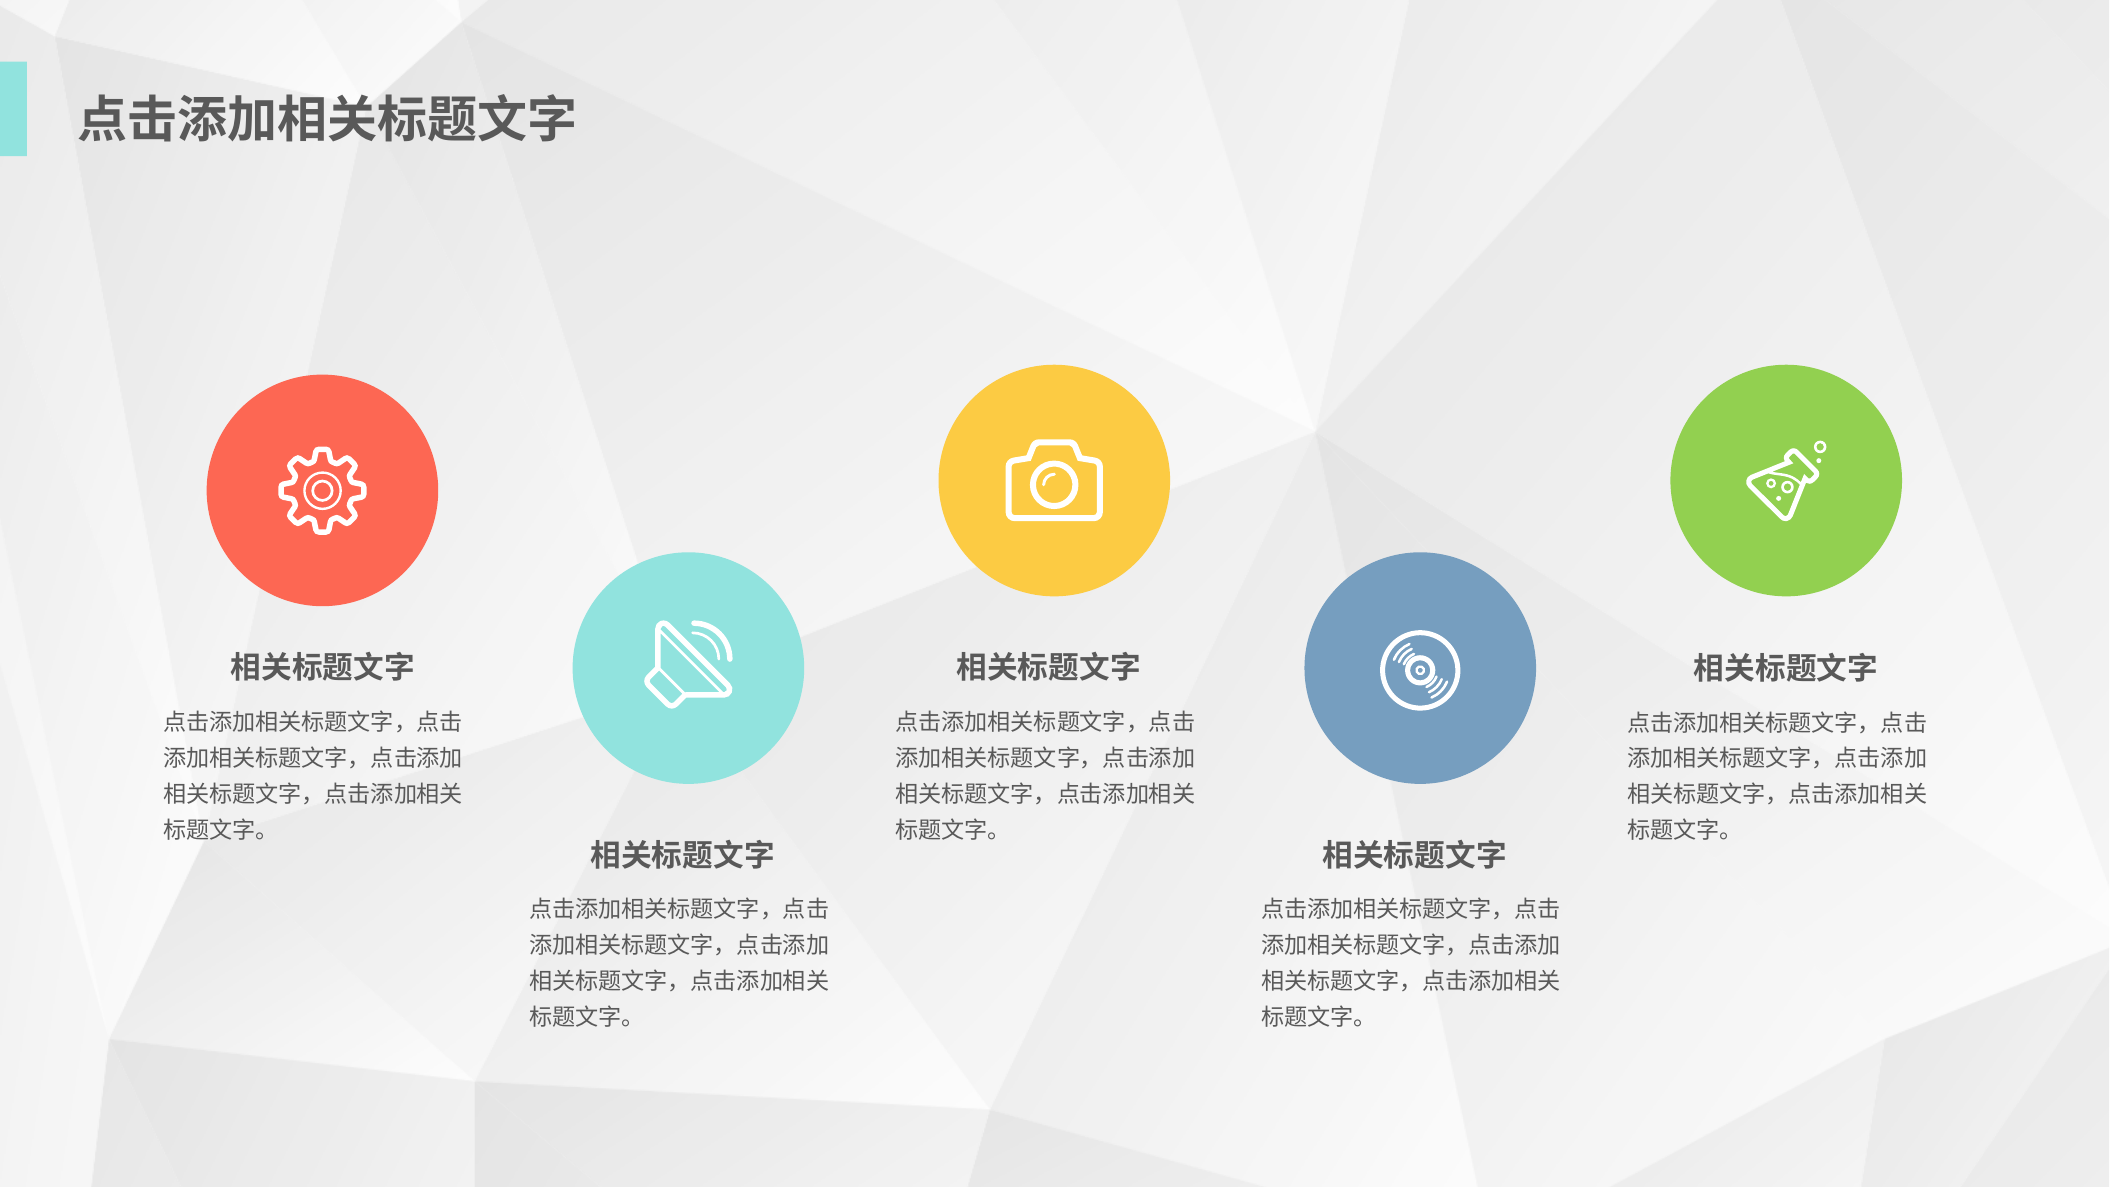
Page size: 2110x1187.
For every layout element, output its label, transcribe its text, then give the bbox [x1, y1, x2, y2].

text_box [0, 61, 28, 157]
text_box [514, 817, 862, 1040]
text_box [1304, 552, 1537, 784]
text_box 点击添加相关标题文字 [62, 61, 593, 155]
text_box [1670, 364, 1903, 597]
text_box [572, 552, 805, 784]
picture [0, 0, 2110, 1187]
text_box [1246, 817, 1594, 1040]
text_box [1612, 630, 1960, 853]
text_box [880, 629, 1228, 853]
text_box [149, 629, 496, 853]
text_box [206, 374, 439, 607]
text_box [938, 364, 1171, 597]
